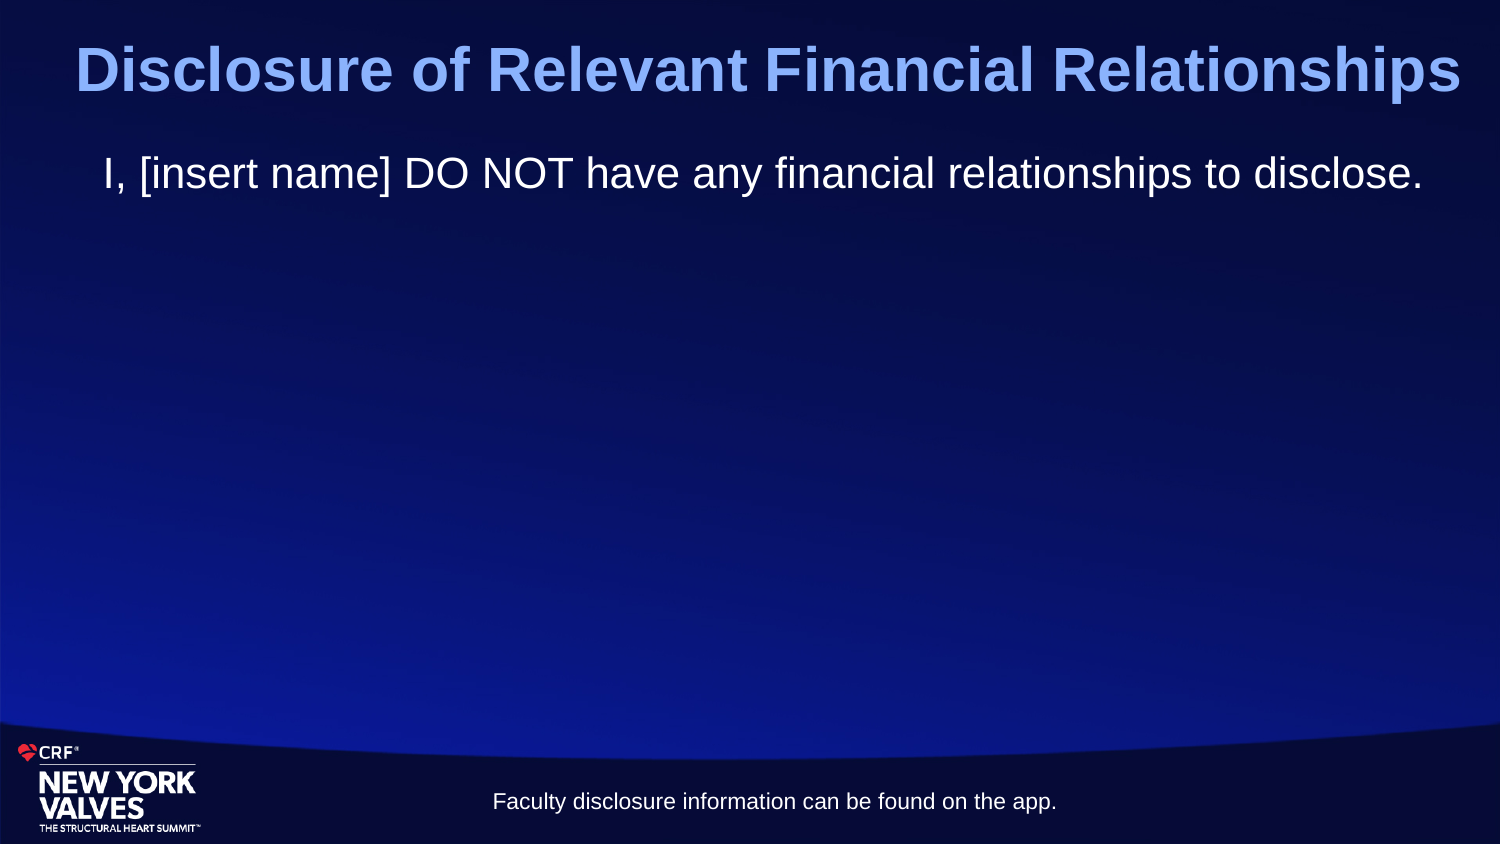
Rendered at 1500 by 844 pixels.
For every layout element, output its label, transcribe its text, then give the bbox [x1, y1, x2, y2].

picture [0, 0, 1500, 844]
text_box Disclosure of Relevant Financial Relationships [55, 21, 1484, 92]
text_box Faculty disclosure information can be found on the app. [477, 779, 1073, 822]
list I, [insert name] DO NOT have any financial relationships to disclose. [87, 137, 1464, 644]
